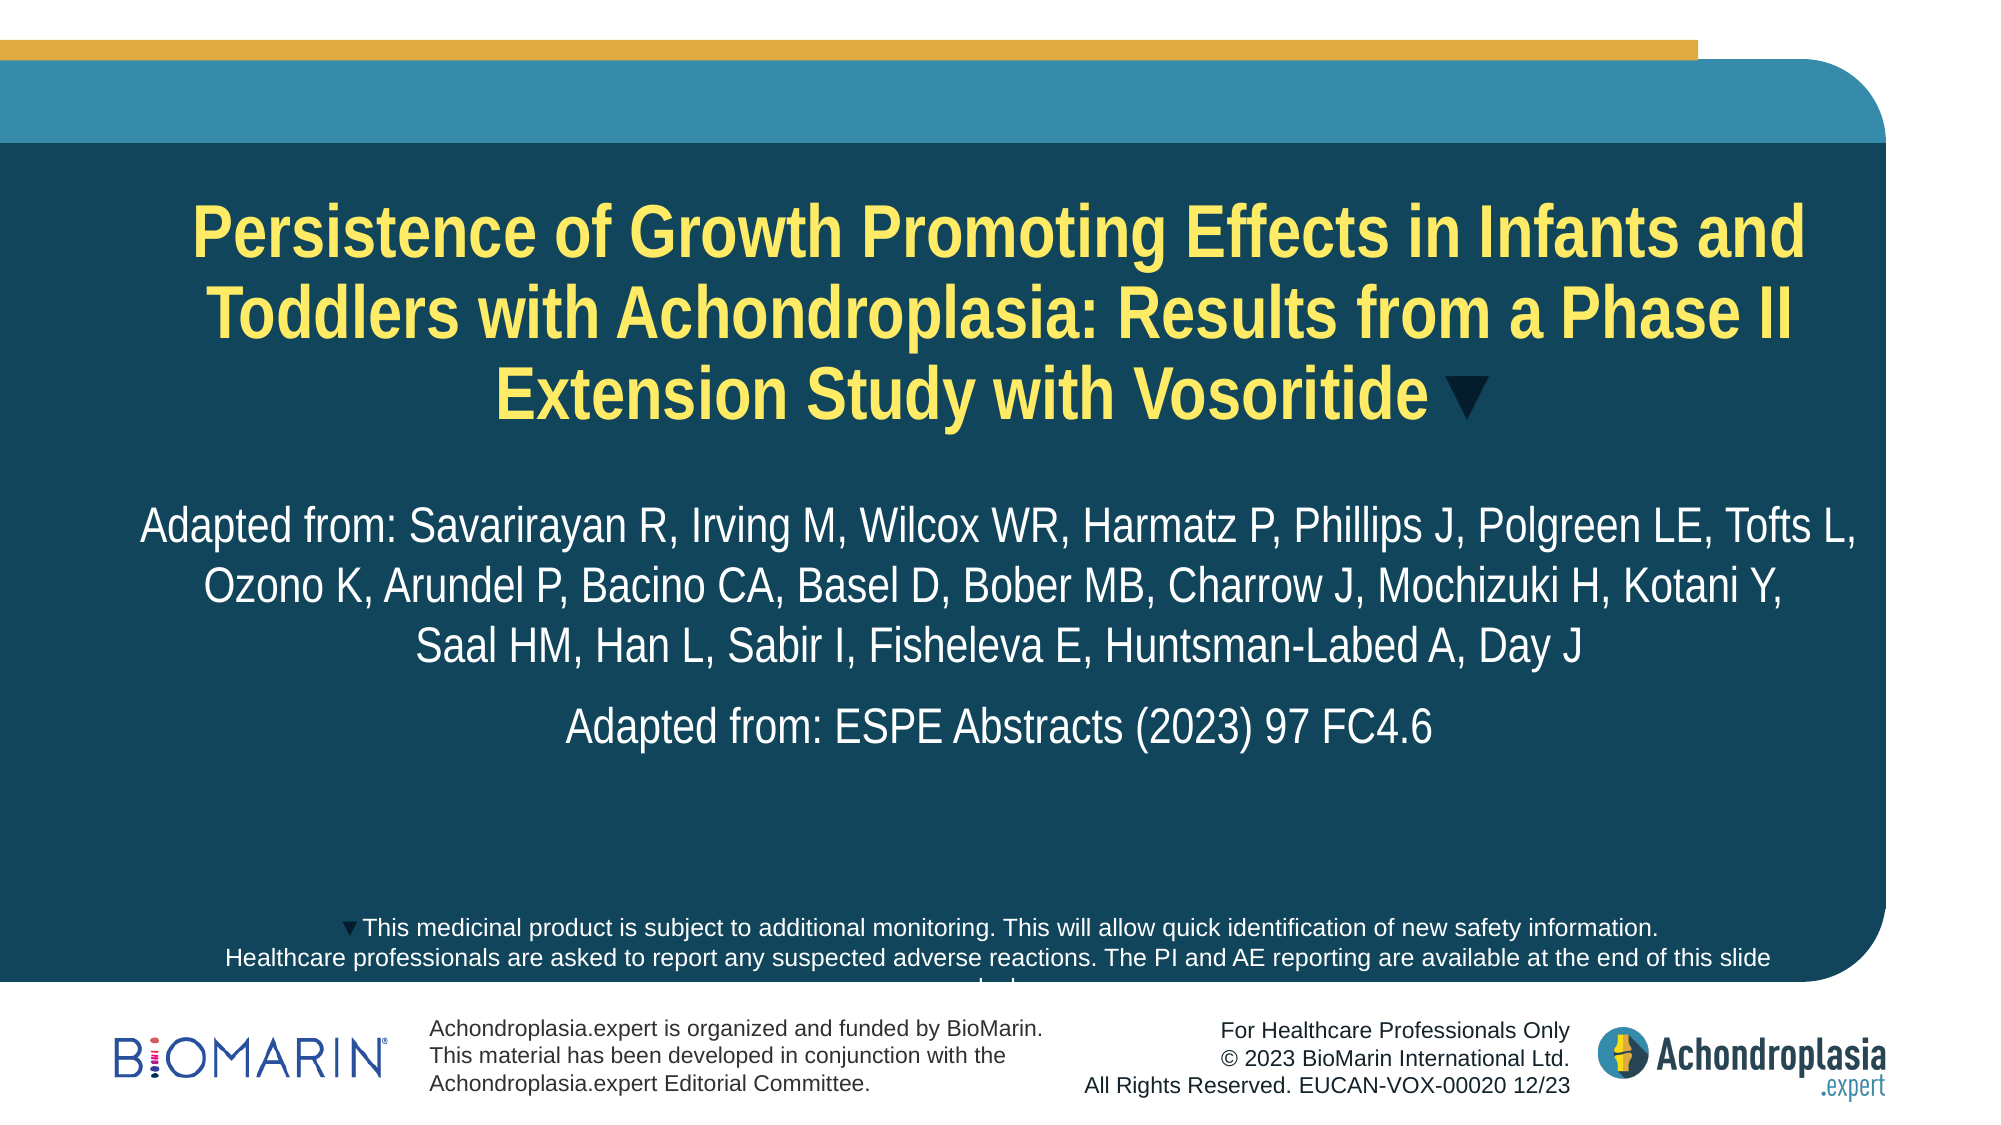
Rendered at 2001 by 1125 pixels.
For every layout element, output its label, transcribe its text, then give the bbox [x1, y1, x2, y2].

text_box Achondroplasia.expert is organized and funded by BioMarin. This material has been developed in conjunction with the Achondroplasia.expert Editorial Committee. [414, 1009, 1092, 1104]
subtitle Adapted from: Savarirayan R, Irving M, Wilcox WR, Harmatz P, Phillips J, Polgreen LE, Tofts L, Ozono K, Arundel P, Bacino CA, Basel D, Bober MB, Charrow J, Mochizuki H, Kotani Y, Saal HM, Han L, Sabir I, Fisheleva E, Huntsman-Labed A, Day J Adapted from: ESPE Abstracts (2023) 97 FC4.6 [114, 484, 1886, 863]
text_box For Healthcare Professionals Only © 2023 BioMarin International Ltd. All Rights Reserved. EUCAN-VOX-00020 12/23 [1048, 1009, 1586, 1106]
title Persistence of Growth Promoting Effects in Infants and Toddlers with Achondroplasia: Results from a Phase II Extension Study with Vosoritide▼ [114, 184, 1886, 444]
text_box ▼This medicinal product is subject to additional monitoring. This will allow quick identification of new safety information. Healthcare professionals are asked to report any suspected adverse reactions. The PI and AE reporting are available at the end of this slide deck. [178, 904, 1822, 1009]
picture [114, 1037, 388, 1078]
picture [1597, 1027, 1886, 1102]
